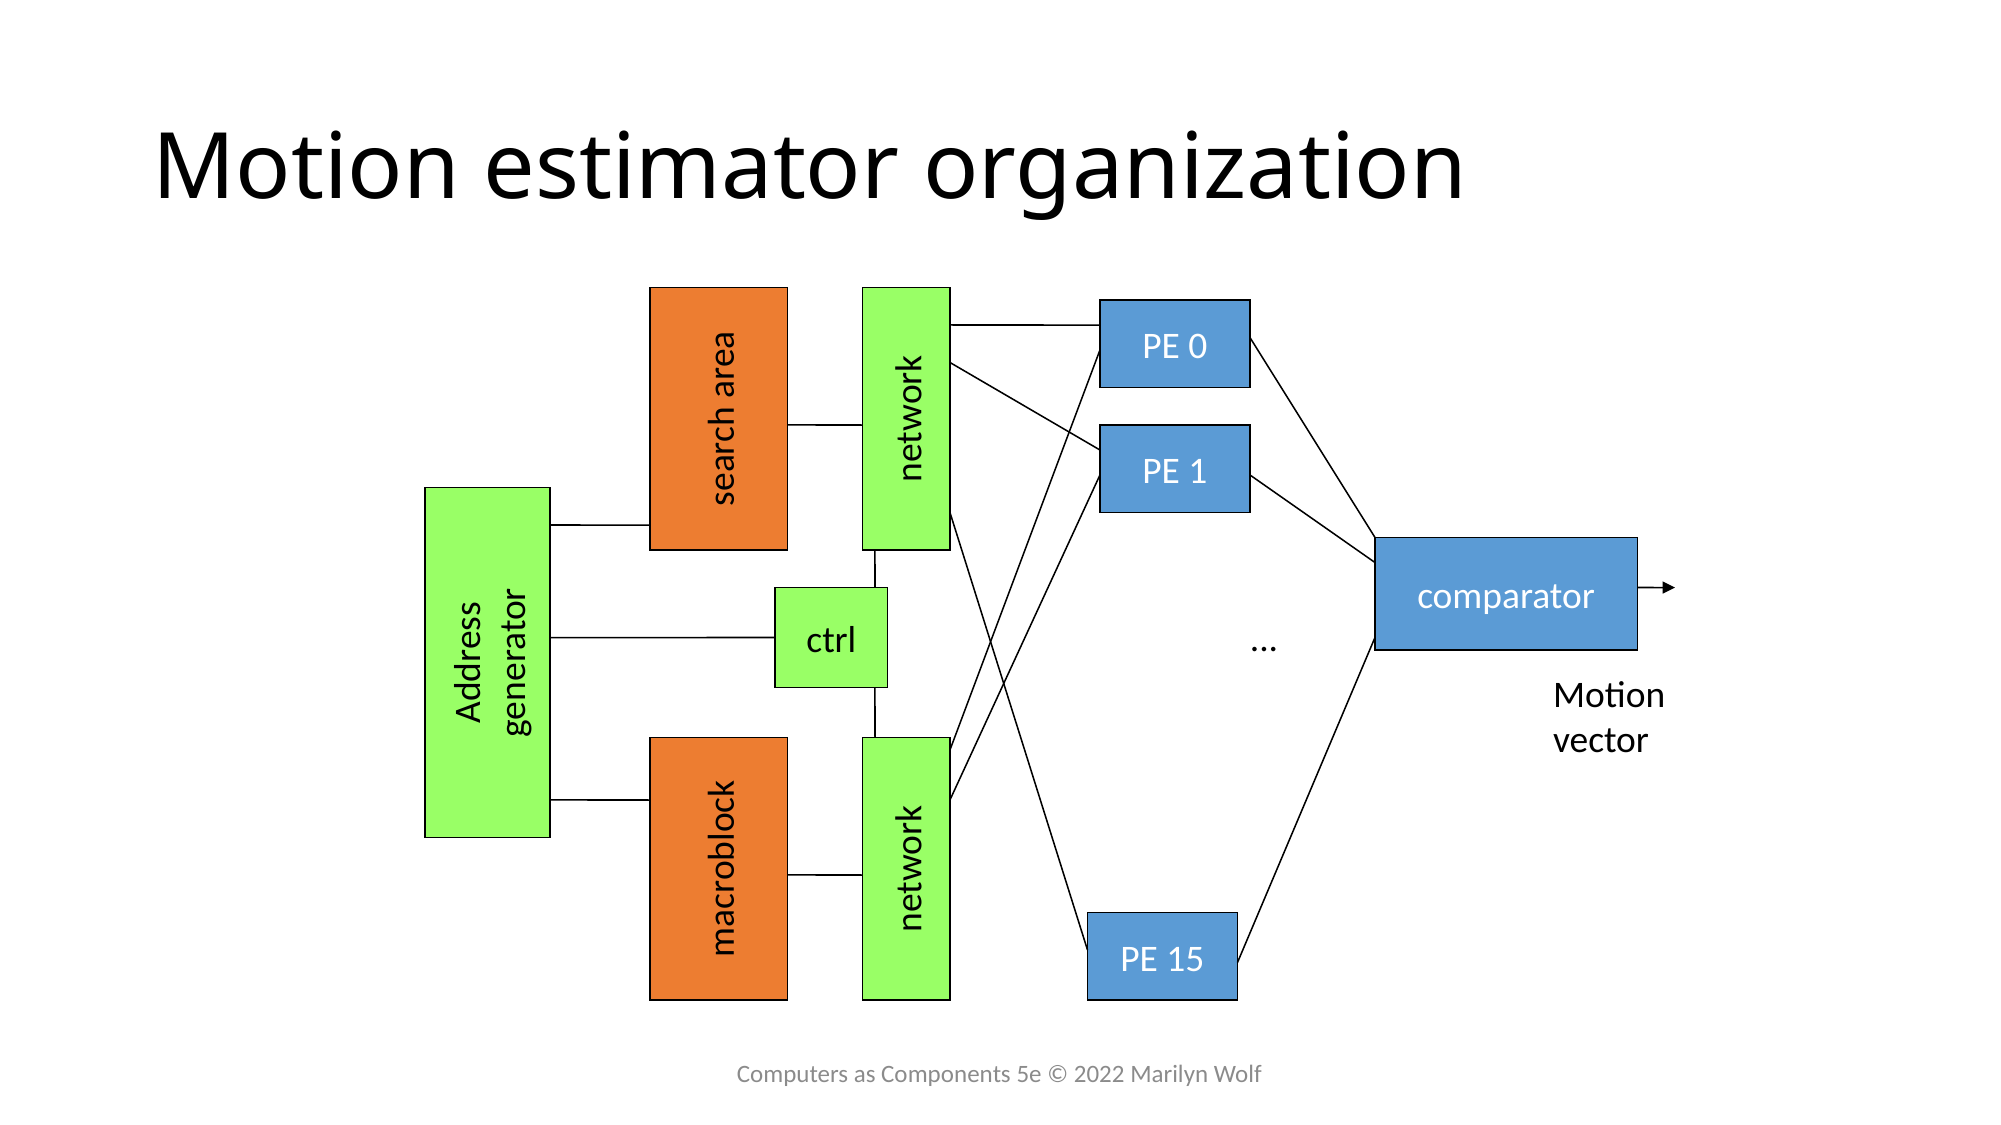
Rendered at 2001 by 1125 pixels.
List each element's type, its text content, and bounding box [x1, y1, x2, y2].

text_box ... [1235, 606, 1294, 667]
text_box ctrl [774, 587, 888, 688]
text_box search area [649, 287, 788, 550]
text_box PE 0 [1099, 299, 1250, 388]
text_box Address generator [425, 487, 550, 838]
text_box Motion vector [1538, 662, 1681, 768]
text_box PE 15 [1087, 912, 1238, 1000]
footer Computers as Components 5e © 2022 Marilyn Wolf [662, 1042, 1338, 1103]
text_box PE 1 [1099, 424, 1250, 513]
title Motion estimator organization [137, 59, 1863, 278]
text_box network [862, 737, 950, 1000]
text_box macroblock [649, 737, 788, 1000]
text_box network [862, 287, 950, 550]
text_box [1637, 581, 1675, 594]
text_box comparator [1374, 537, 1638, 650]
